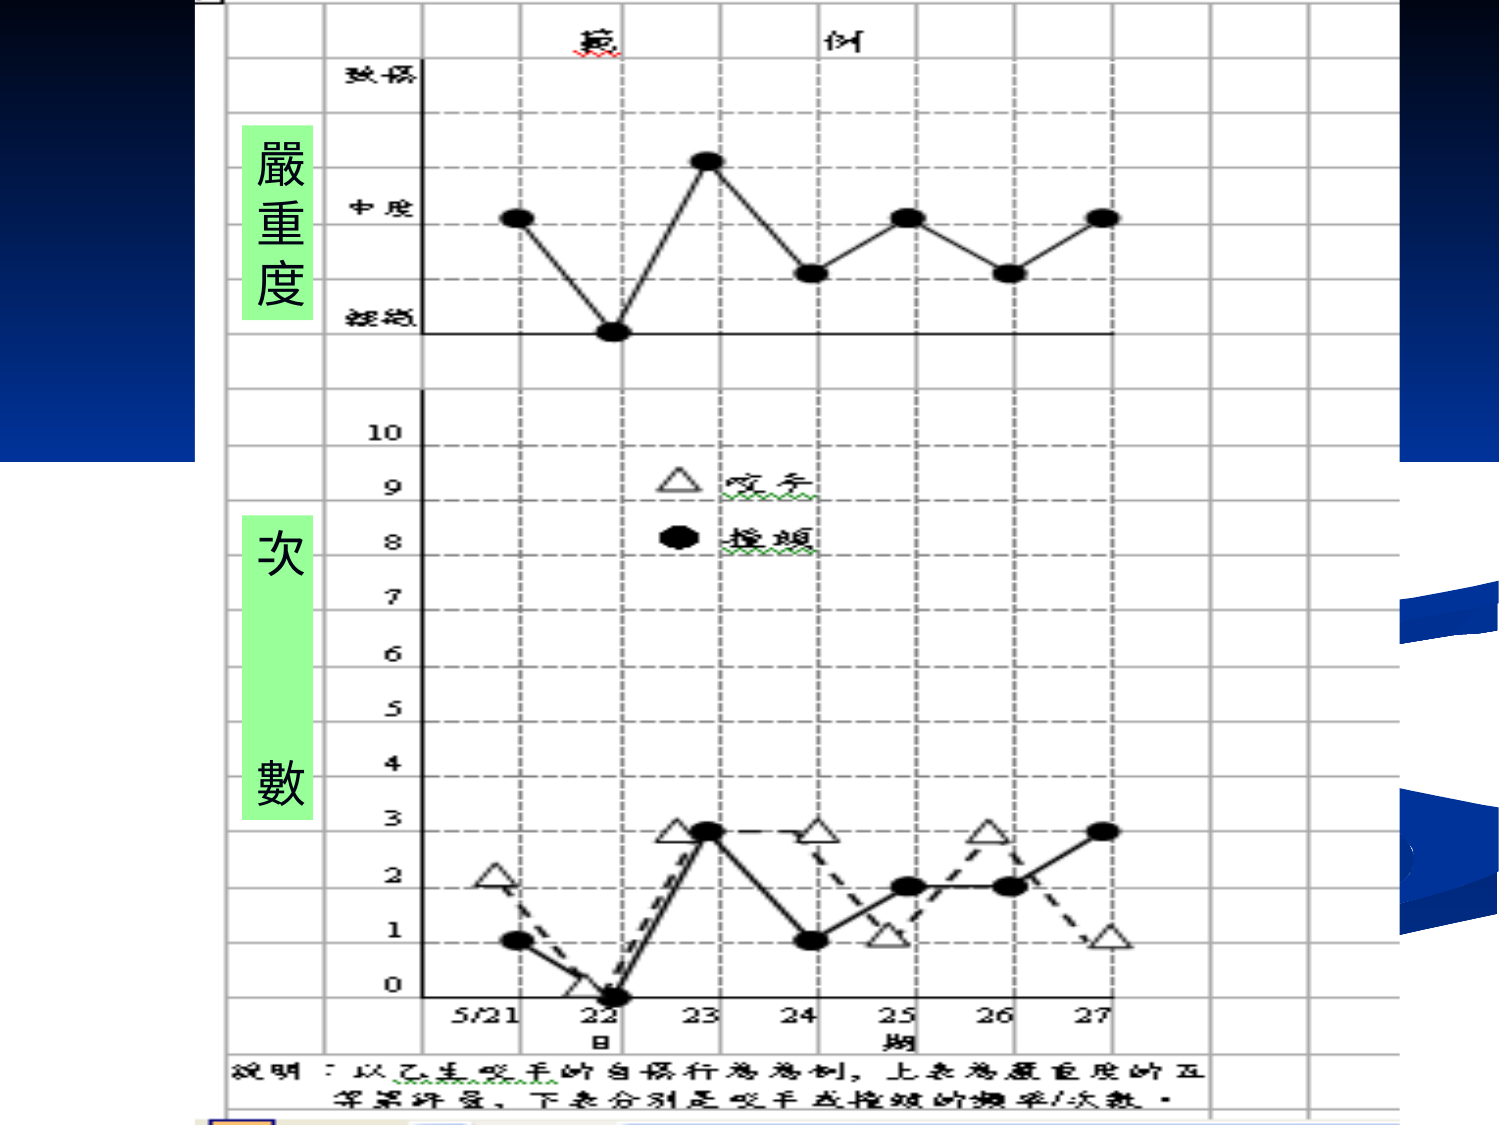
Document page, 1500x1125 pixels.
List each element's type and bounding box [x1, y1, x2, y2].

picture [194, 0, 1400, 1125]
